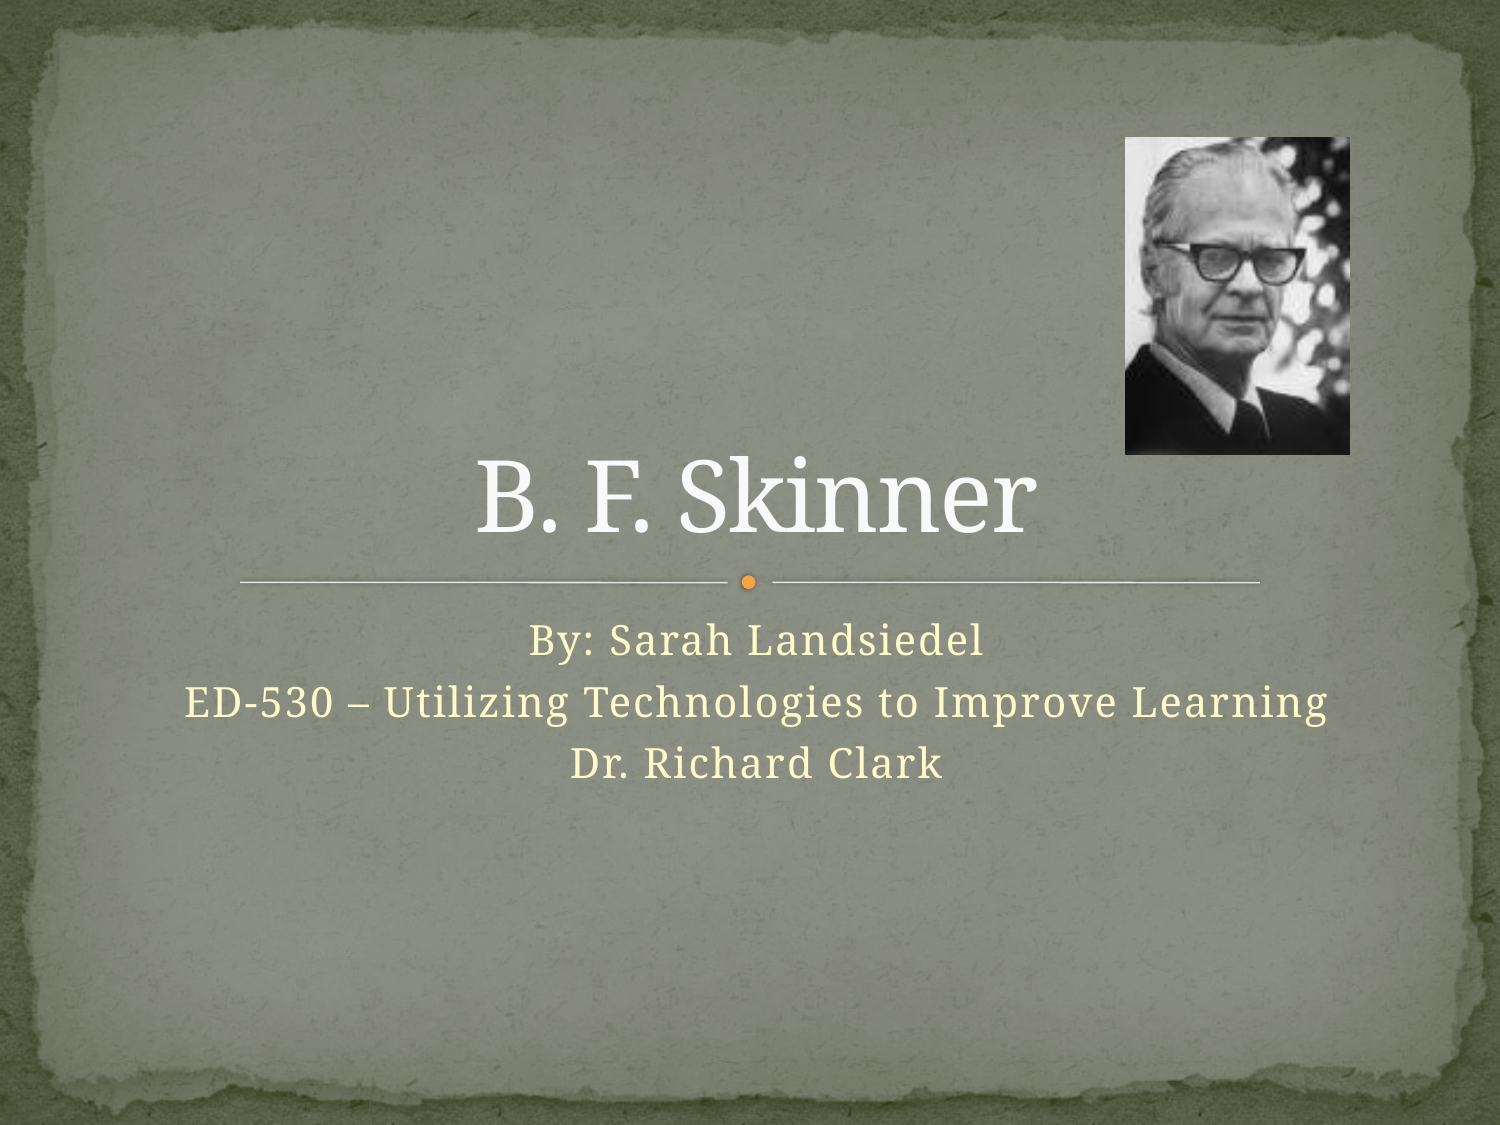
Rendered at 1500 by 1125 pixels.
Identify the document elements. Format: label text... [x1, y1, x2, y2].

picture [1125, 137, 1350, 455]
title B. F. Skinner [74, 235, 1438, 561]
subtitle By: Sarah Landsiedel ED-530 – Utilizing Technologies to Improve Learning Dr. Richard Clark [75, 606, 1438, 795]
